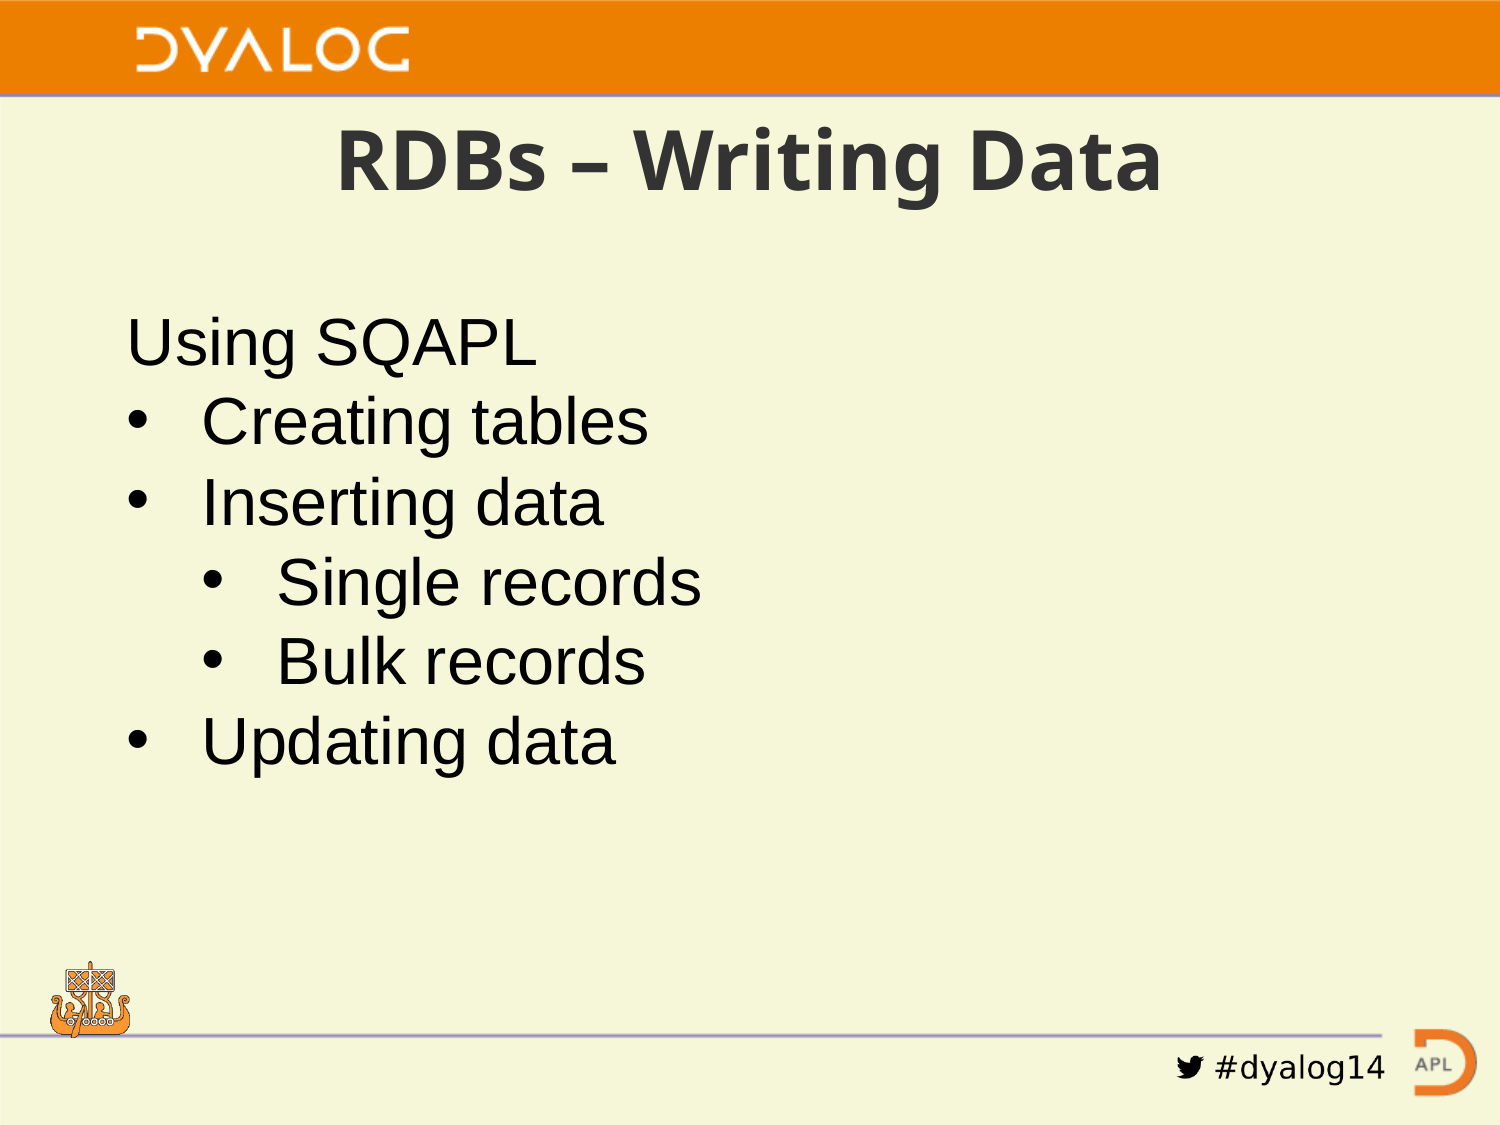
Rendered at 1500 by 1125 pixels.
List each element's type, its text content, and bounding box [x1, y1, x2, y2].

subtitle Using SQAPL Creating tables Inserting data Single records Bulk records Updating data [112, 291, 1388, 1000]
title RDBs – Writing Data [112, 99, 1388, 268]
picture [0, 0, 1500, 1125]
